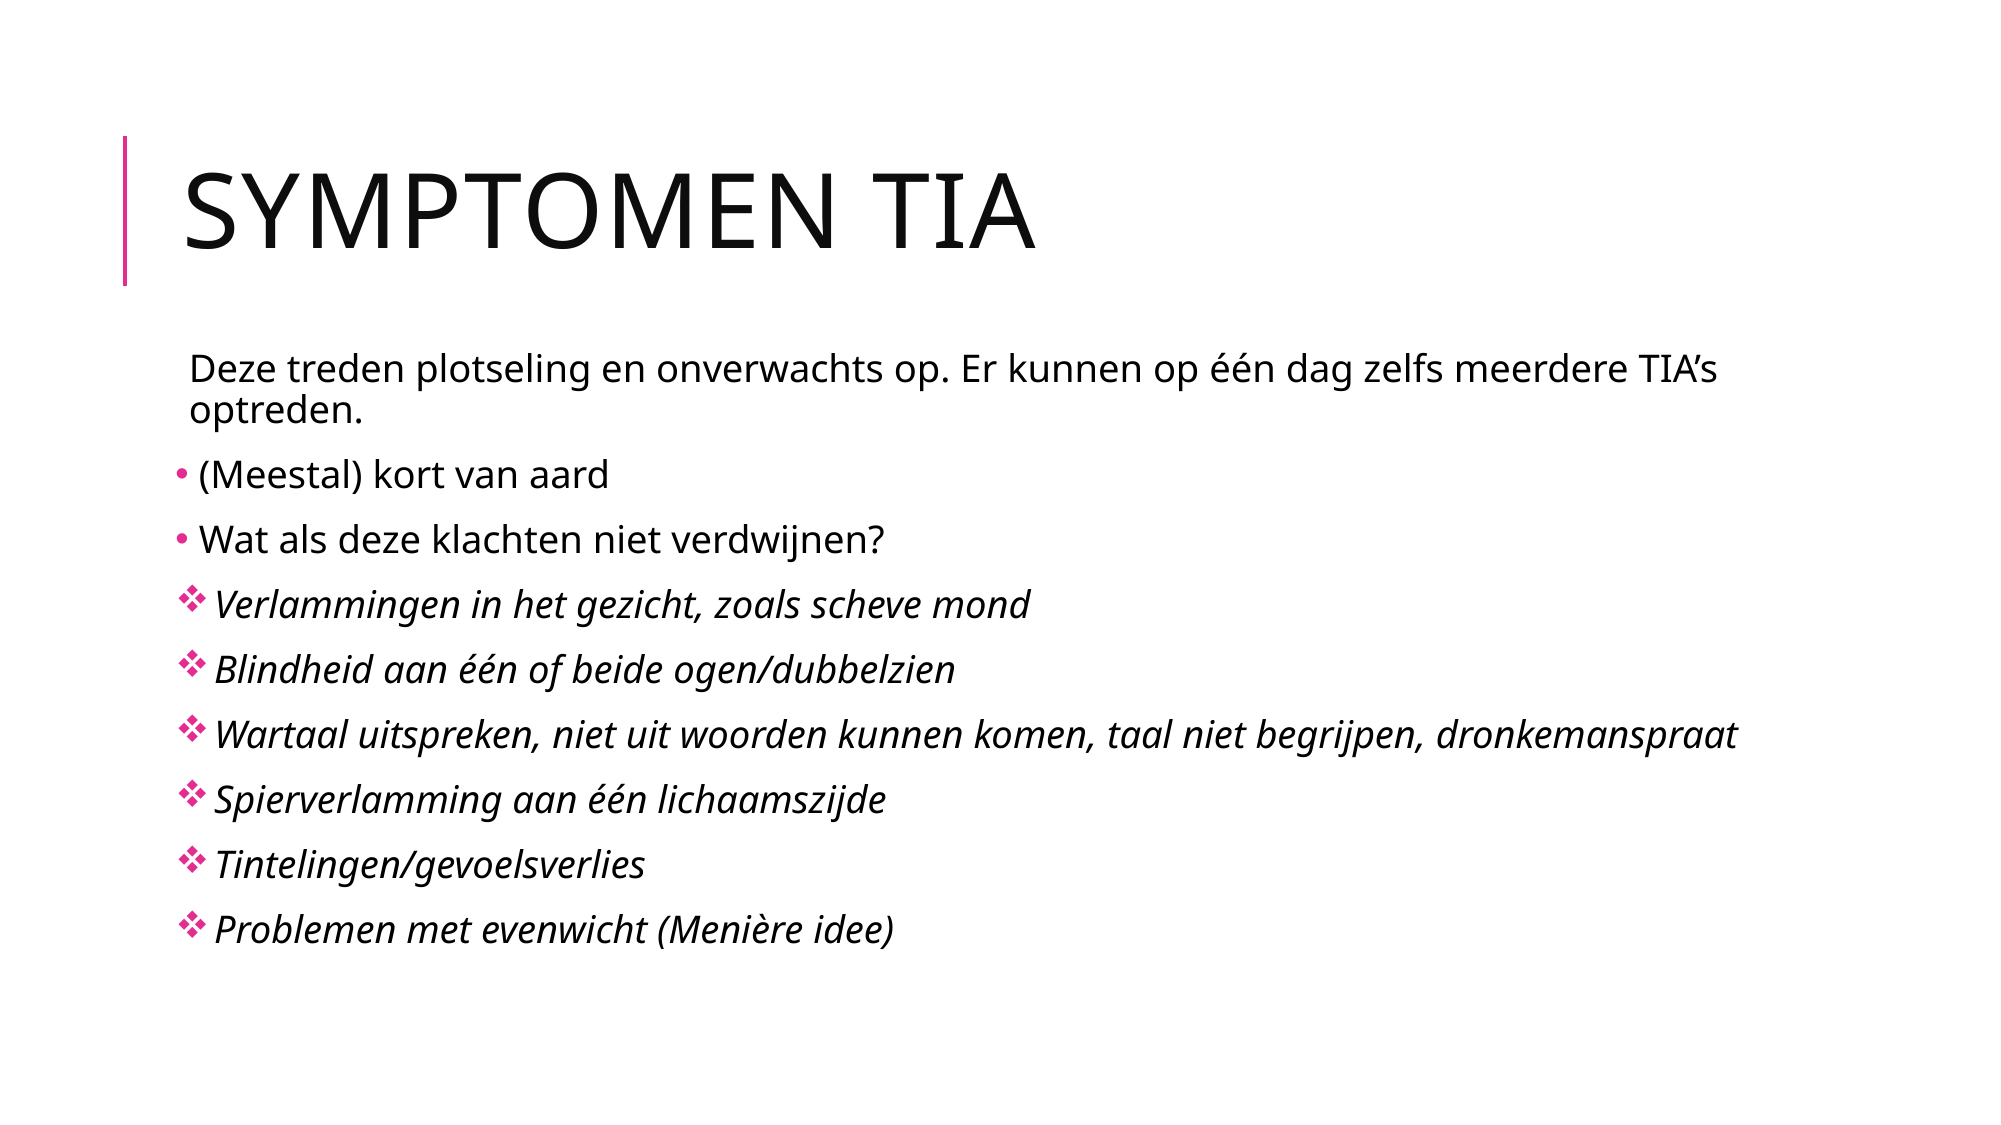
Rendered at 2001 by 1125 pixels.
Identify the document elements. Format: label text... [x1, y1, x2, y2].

list Deze treden plotseling en onverwachts op. Er kunnen op één dag zelfs meerdere TIA’s optreden. (Meestal) kort van aard Wat als deze klachten niet verdwijnen? Verlammingen in het gezicht, zoals scheve mond Blindheid aan één of beide ogen/dubbelzien Wartaal uitspreken, niet uit woorden kunnen komen, taal niet begrijpen, dronkemanspraat Spierverlamming aan één lichaamszijde Tintelingen/gevoelsverlies Problemen met evenwicht (Menière idee) [168, 341, 1763, 1002]
title Symptomen tia [168, 96, 1763, 341]
